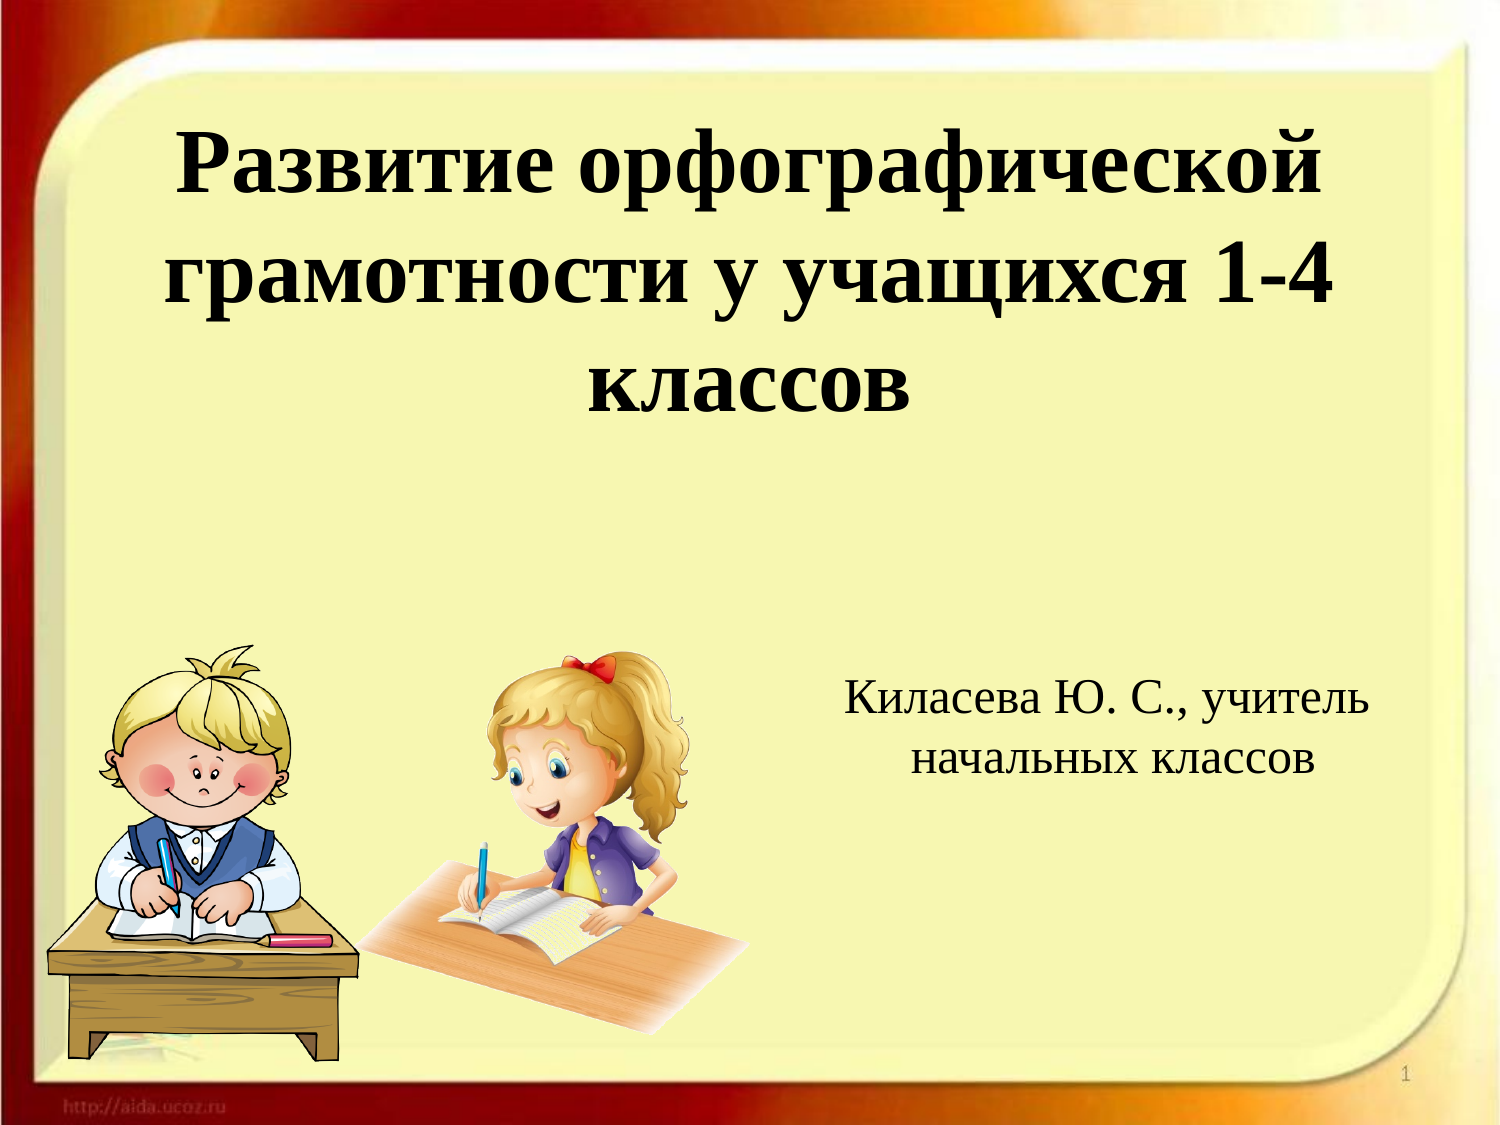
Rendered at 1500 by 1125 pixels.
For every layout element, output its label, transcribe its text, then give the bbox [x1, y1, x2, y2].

title Развитие орфографической грамотности у учащихся 1-4 классов [112, 77, 1388, 563]
subtitle Киласева Ю. C., учитель начальных классов [783, 656, 1500, 997]
picture [0, 0, 1500, 1125]
